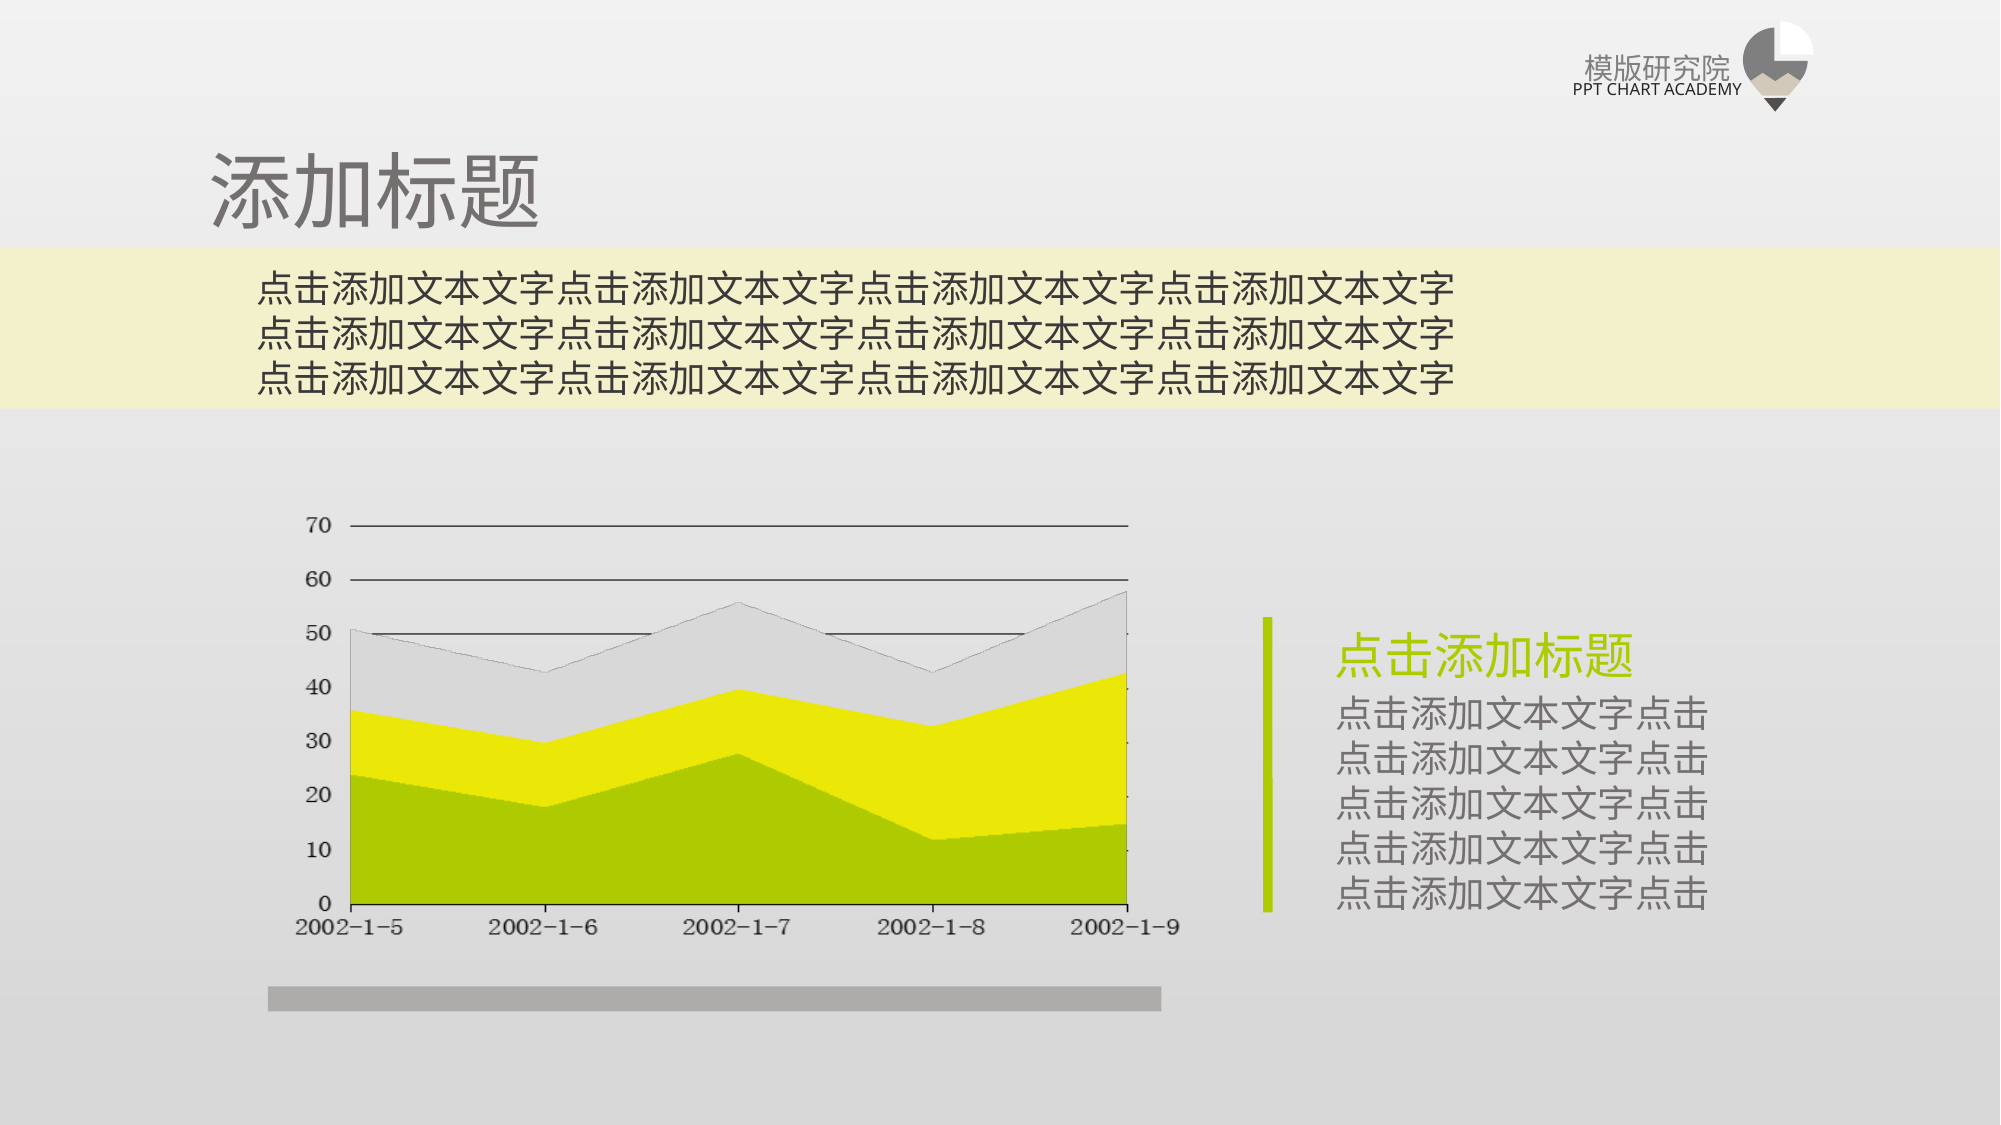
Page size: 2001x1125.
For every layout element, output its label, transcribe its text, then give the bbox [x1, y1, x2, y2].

text_box 点击添加文本文字点击 点击添加文本文字点击 点击添加文本文字点击 点击添加文本文字点击 点击添加文本文字点击 [1320, 682, 1726, 923]
picture [270, 494, 1206, 958]
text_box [1742, 4, 1814, 112]
text_box 添加标题 [194, 131, 557, 246]
text_box 点击添加文本文字点击添加文本文字点击添加文本文字点击添加文本文字 点击添加文本文字点击添加文本文字点击添加文本文字点击添加文本文字 点击添加文本文字点击添加文本文字点击添加文本文字点击添加文本文字 [241, 257, 1472, 407]
text_box [0, 247, 2000, 409]
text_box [1568, 42, 1737, 100]
text_box 点击添加标题 [1319, 617, 1650, 692]
text_box [267, 986, 1162, 1012]
